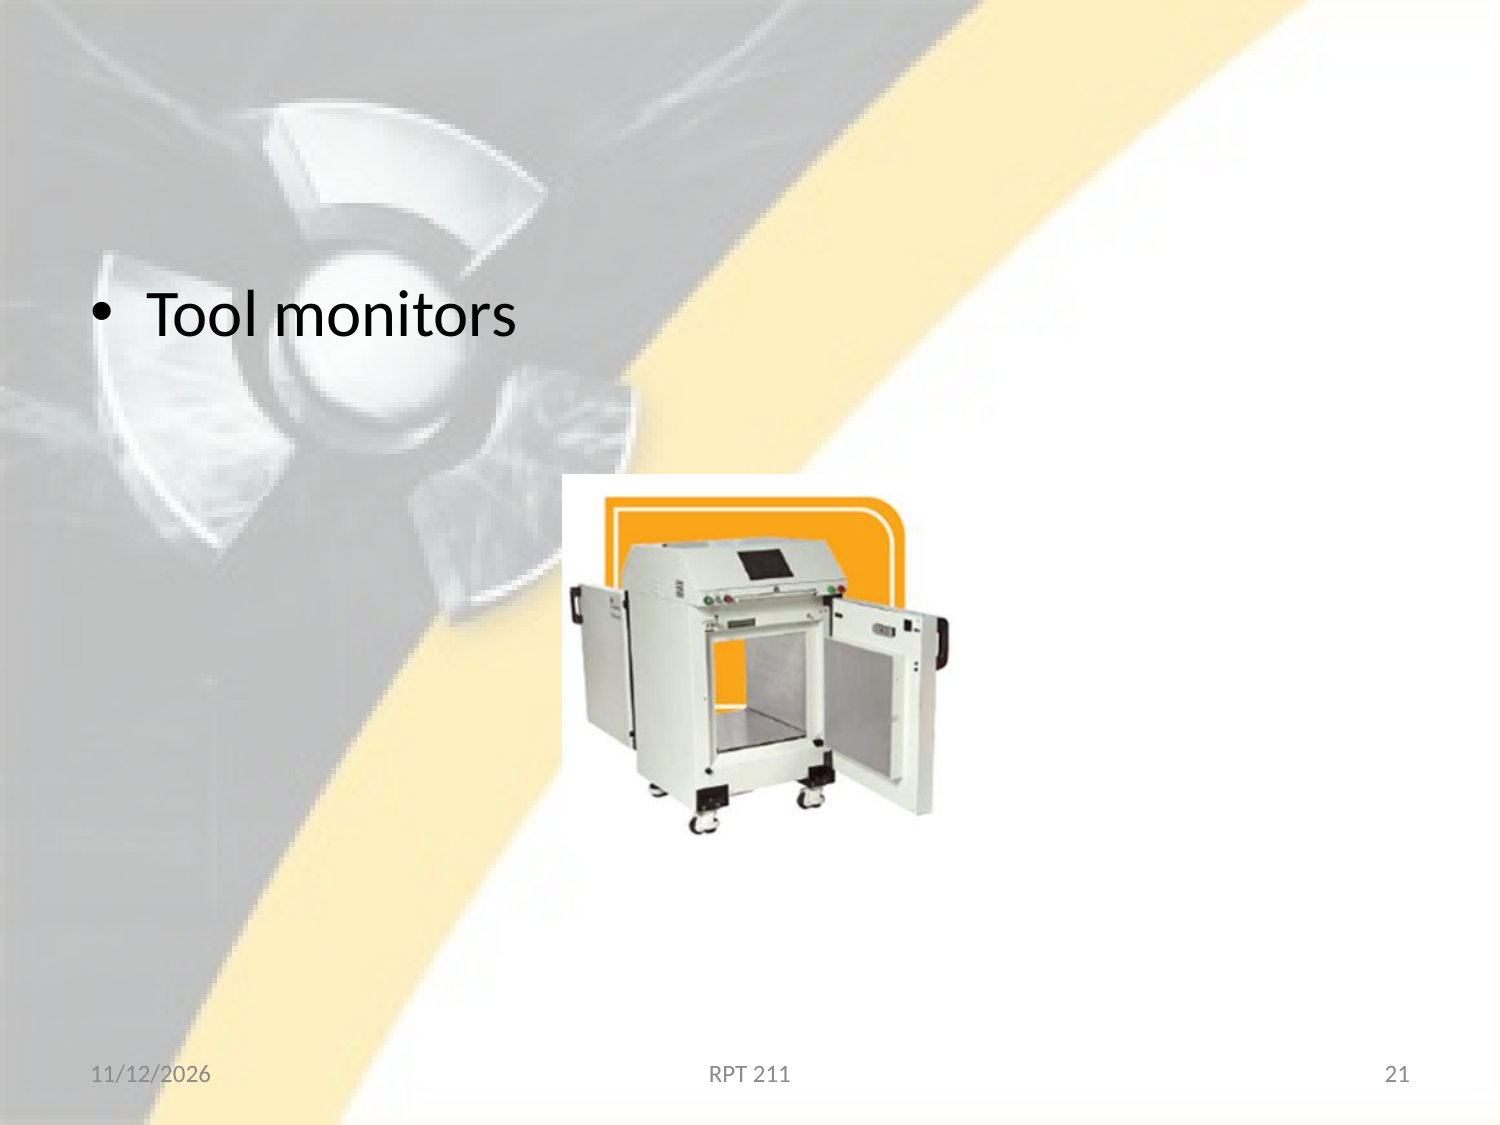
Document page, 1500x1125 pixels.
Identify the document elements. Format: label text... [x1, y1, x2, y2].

picture [562, 474, 960, 843]
footer RPT 211 [512, 1042, 988, 1103]
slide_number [75, 1042, 425, 1103]
slide_number 21 [1074, 1042, 1425, 1103]
list Tool monitors [75, 262, 1425, 1005]
